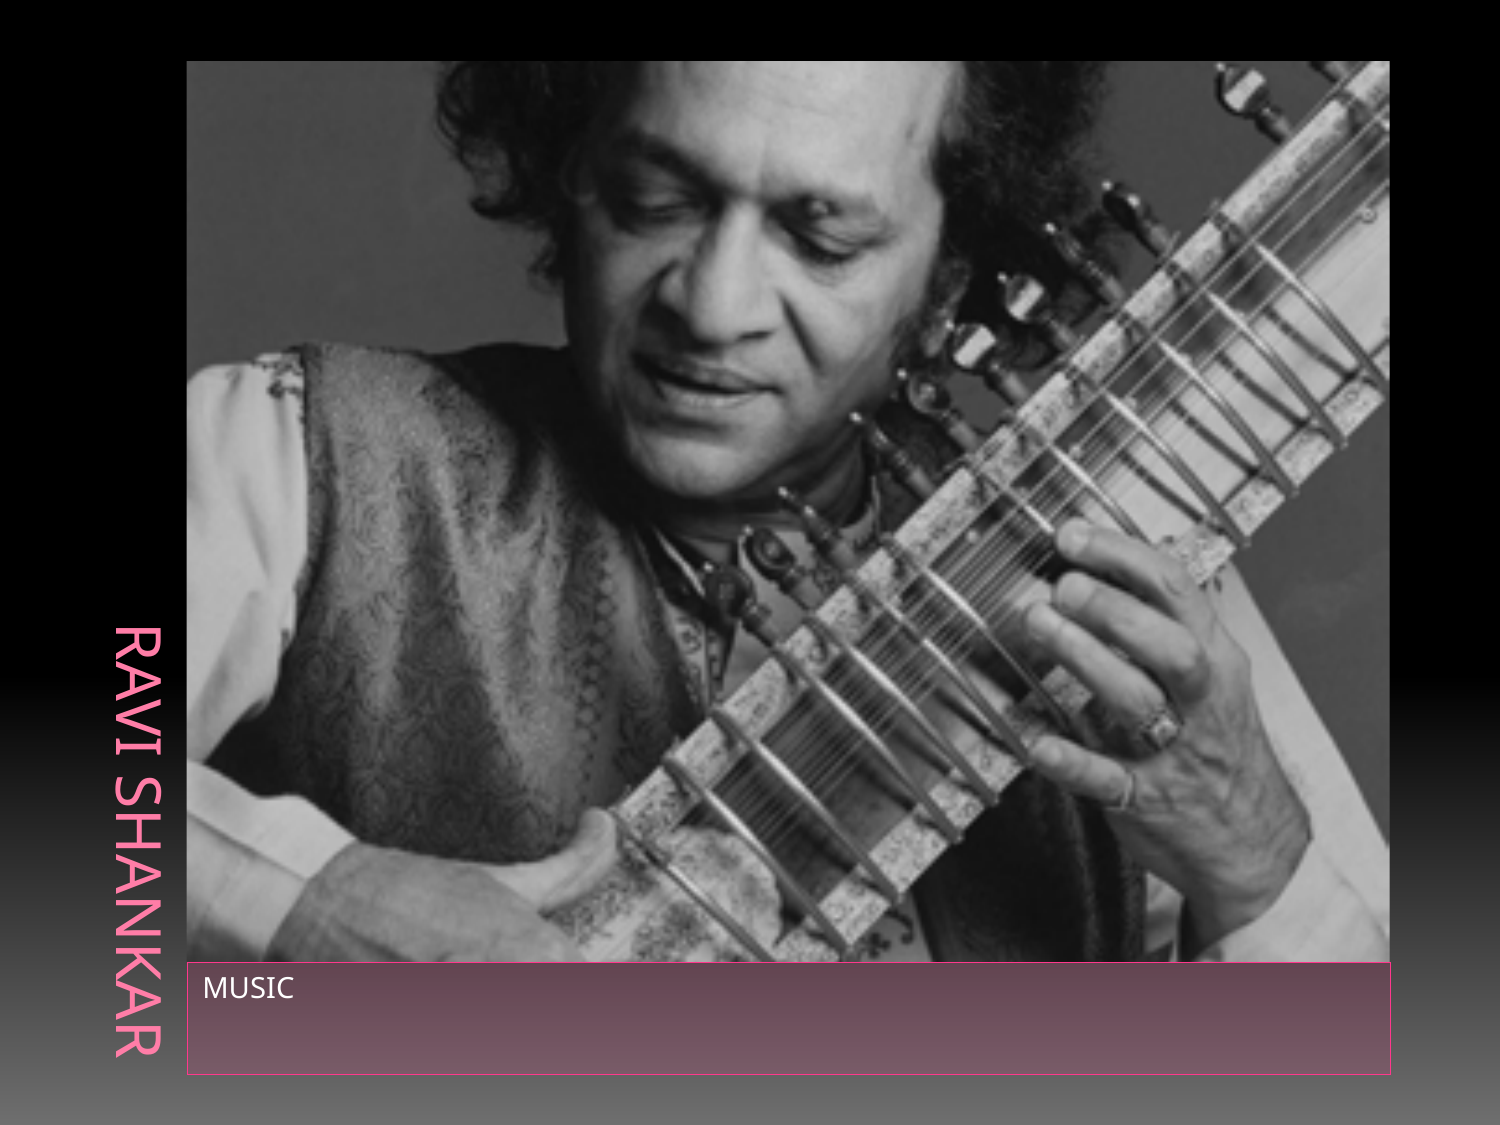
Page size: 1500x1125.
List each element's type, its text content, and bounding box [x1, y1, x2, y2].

picture [186, 61, 1390, 962]
list MUSIC [187, 962, 1391, 1075]
title Ravi Shankar [36, 24, 186, 1075]
